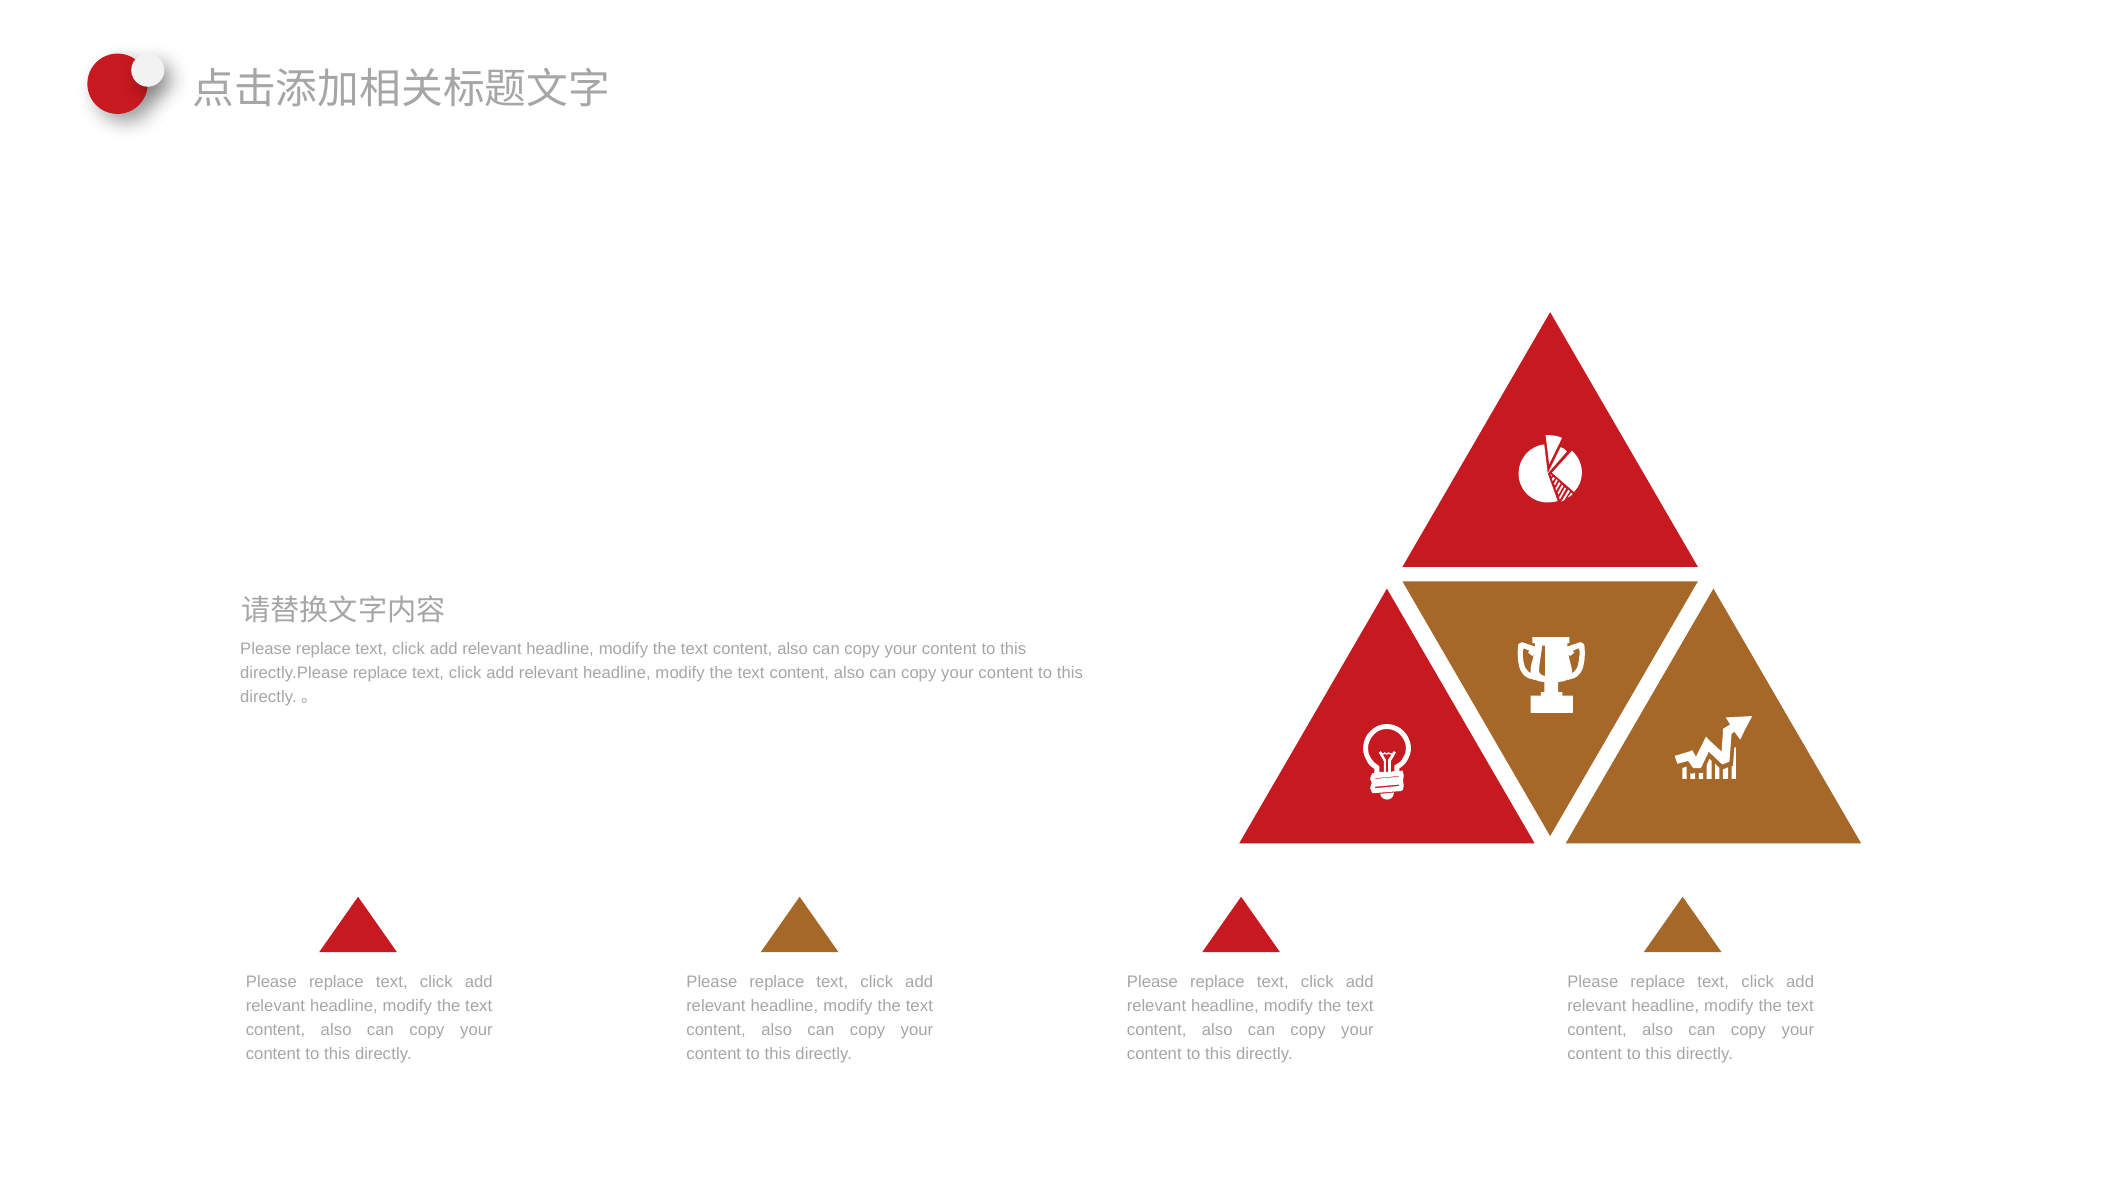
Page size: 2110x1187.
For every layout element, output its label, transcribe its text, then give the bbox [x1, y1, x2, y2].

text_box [1402, 581, 1698, 837]
text_box [1200, 894, 1283, 954]
text_box [130, 52, 166, 88]
text_box Please replace text, click add relevant headline, modify the text content, also can copy your content to this directly. [1552, 959, 1830, 1070]
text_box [1239, 588, 1535, 844]
text_box [758, 894, 841, 954]
text_box Please replace text, click add relevant headline, modify the text content, also can copy your content to this directly. [1112, 959, 1389, 1070]
text_box Please replace text, click add relevant headline, modify the text content, also can copy your content to this directly. [671, 959, 949, 1070]
text_box 请替换文字内容 [226, 577, 461, 626]
text_box [86, 52, 142, 115]
text_box Please replace text, click add relevant headline, modify the text content, also can copy your content to this directly.Please replace text, click add relevant headline, modify the text content, also can copy your content to this directly.。 [225, 626, 1143, 713]
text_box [1402, 312, 1698, 567]
text_box Please replace text, click add relevant headline, modify the text content, also can copy your content to this directly. [231, 959, 508, 1070]
text_box [317, 894, 399, 954]
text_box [1565, 588, 1862, 844]
text_box [1641, 894, 1724, 954]
text_box 点击添加相关标题文字 [176, 53, 680, 114]
